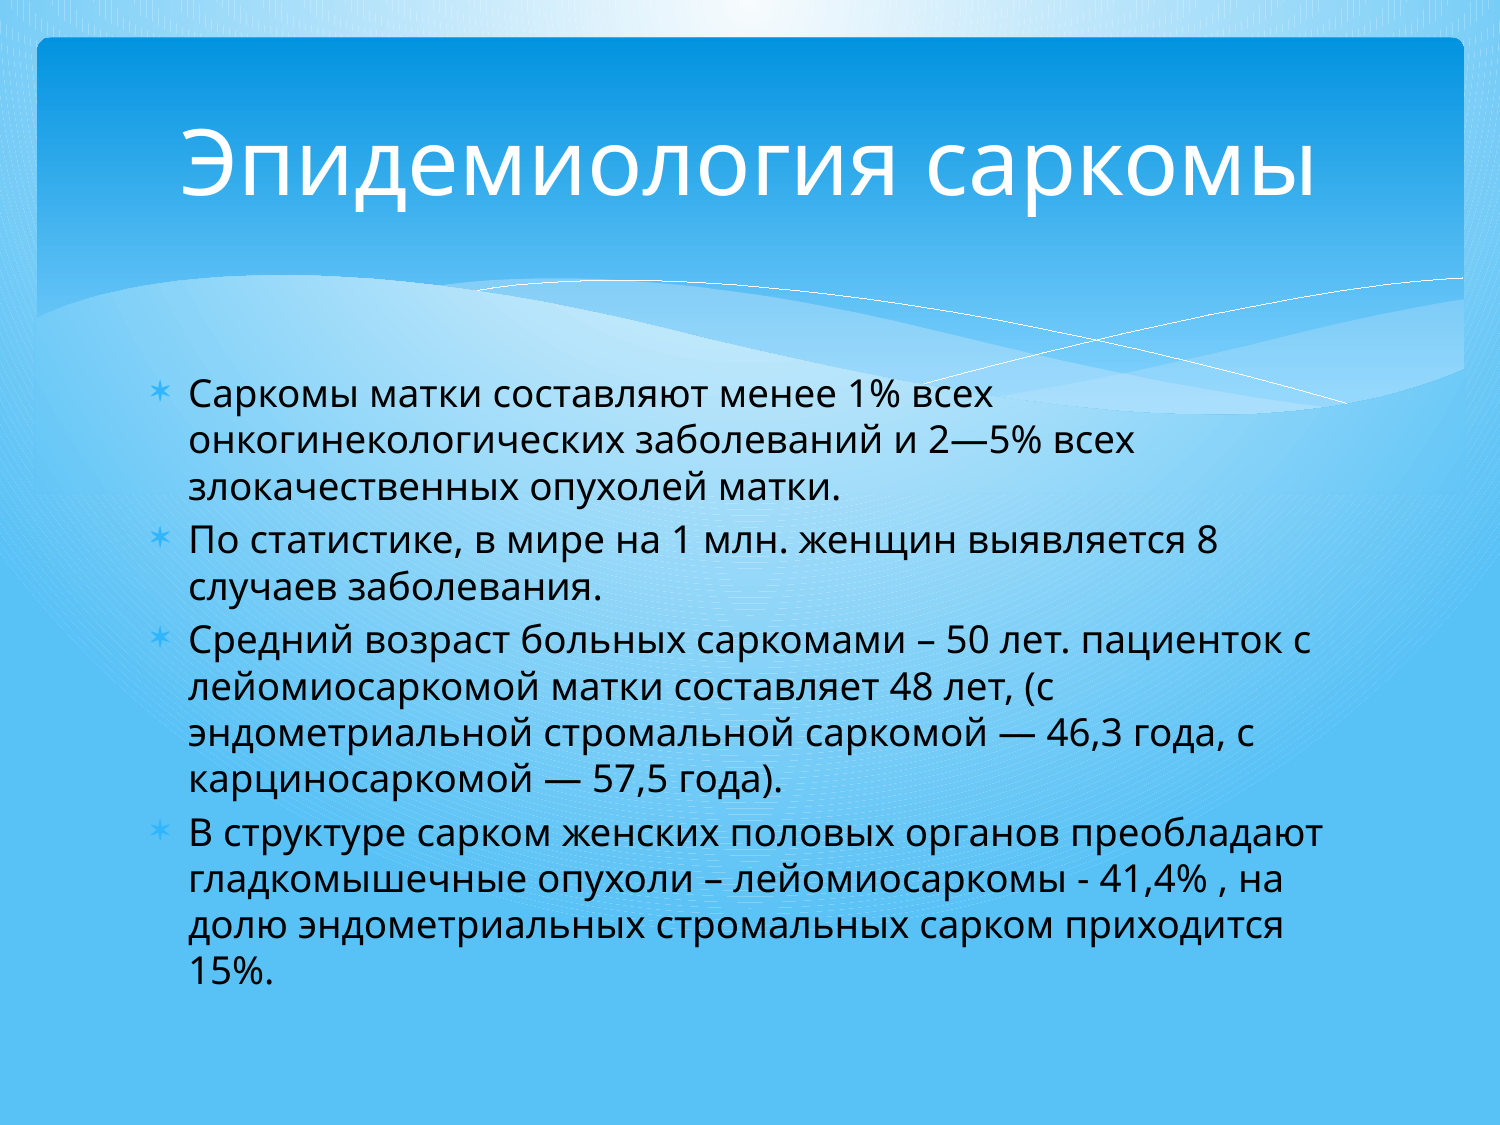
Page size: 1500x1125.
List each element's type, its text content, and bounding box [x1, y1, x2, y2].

list Саркомы матки составляют менее 1% всех онкогинекологических заболеваний и 2—5% всех злокачественных опухолей матки. По статистике, в мире на 1 млн. женщин выявляется 8 случаев заболевания. Средний возраст больных саркомами – 50 лет. пациенток с лейомиосаркомой матки составляет 48 лет, (с эндометриальной стромальной саркомой — 46,3 года, с карциносаркомой — 57,5 года). В структуре сарком женских половых органов преобладают гладкомышечные опухоли – лейомиосаркомы - 41,4% , на долю эндометриальных стромальных сарком приходится 15%. [135, 361, 1359, 1005]
title Эпидемиология саркомы [75, 55, 1425, 261]
